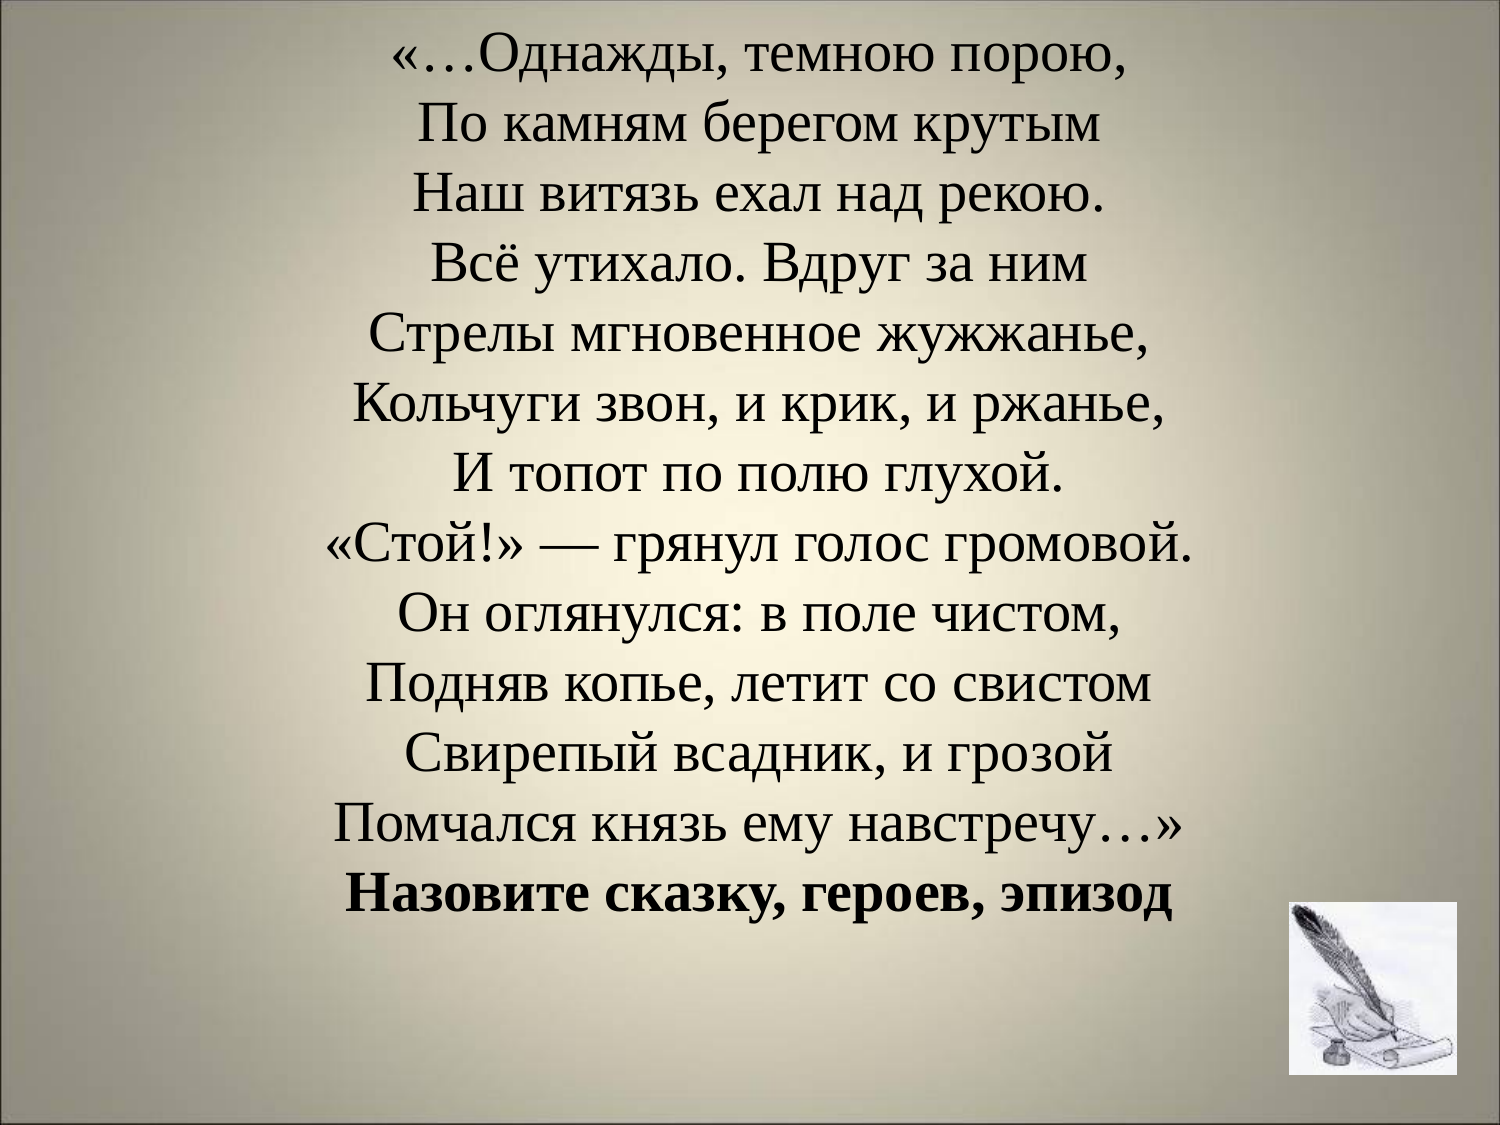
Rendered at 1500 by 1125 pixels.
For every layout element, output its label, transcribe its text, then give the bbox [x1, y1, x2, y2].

title «…Однажды, темною порою, По камням берегом крутым Наш витязь ехал над рекою. Всё утихало. Вдруг за ним Стрелы мгновенное жужжанье, Кольчуги звон, и крик, и ржанье, И топот по полю глухой. «Стой!» — грянул голос громовой. Он оглянулся: в поле чистом, Подняв копье, летит со свистом Свирепый всадник, и грозой Помчался князь ему навстречу…» Назовите сказку, героев, эпизод [93, 44, 1426, 891]
picture [0, 0, 1500, 1125]
